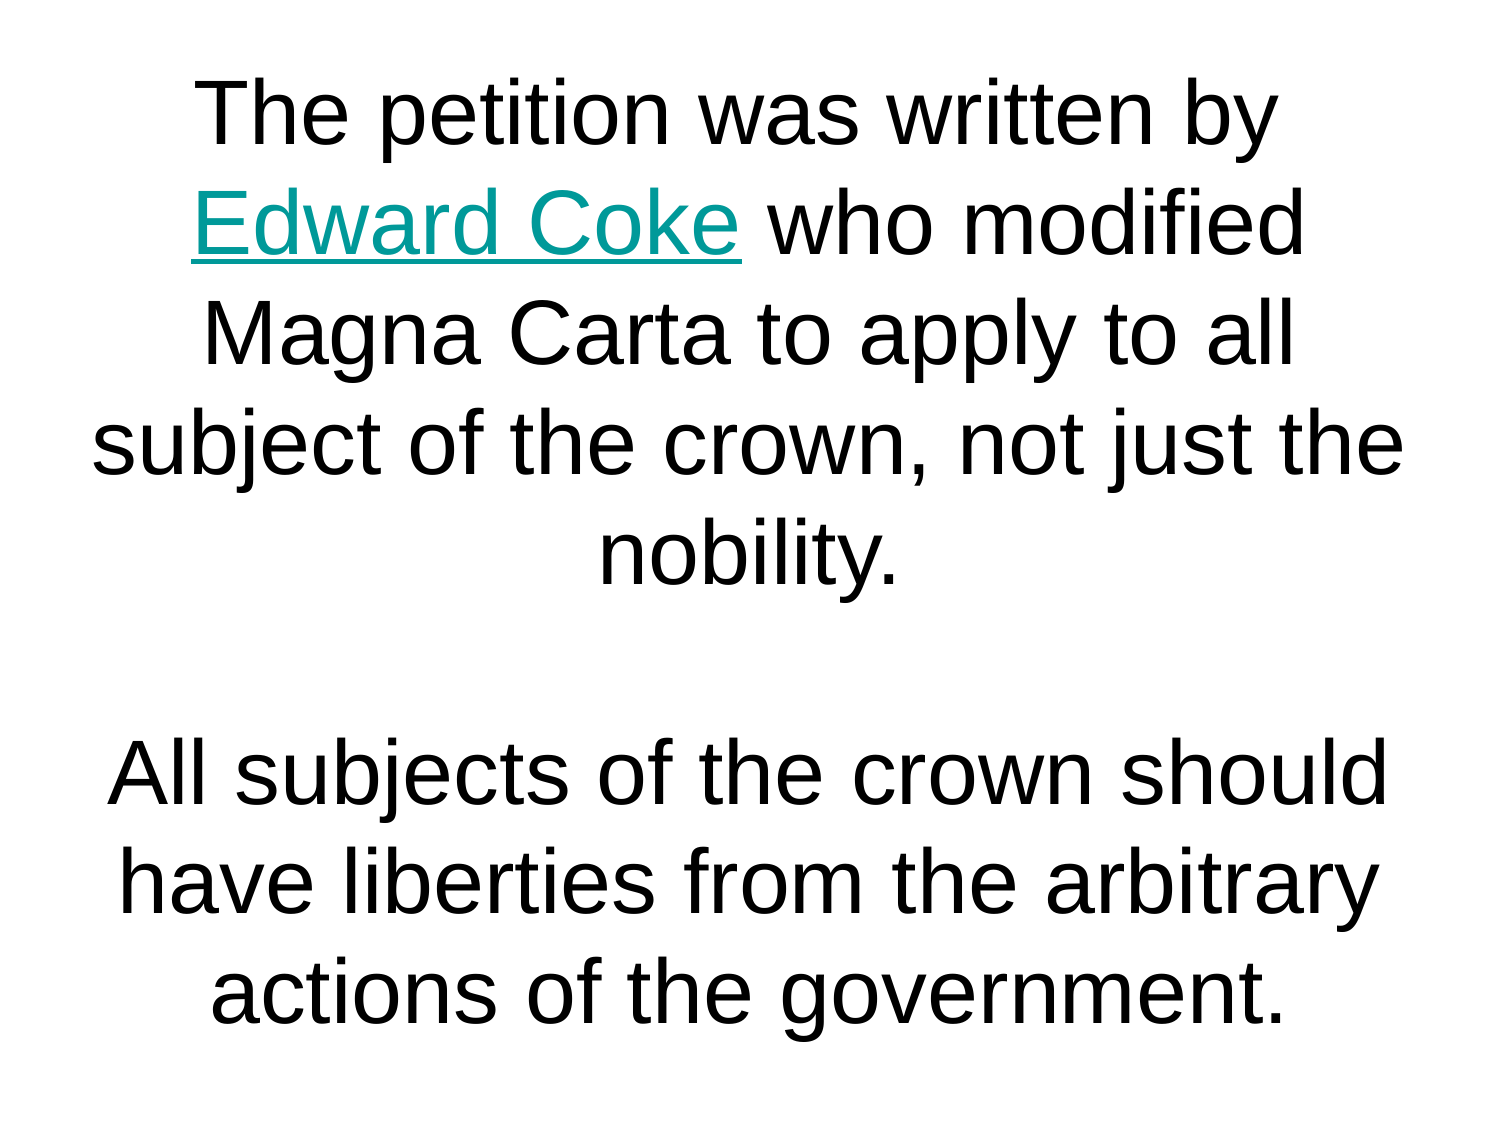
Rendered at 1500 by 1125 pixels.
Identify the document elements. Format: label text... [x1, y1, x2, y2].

title The petition was written by Edward Coke who modified Magna Carta to apply to all subject of the crown, not just the nobility. All subjects of the crown should have liberties from the arbitrary actions of the government. [74, 44, 1426, 1051]
